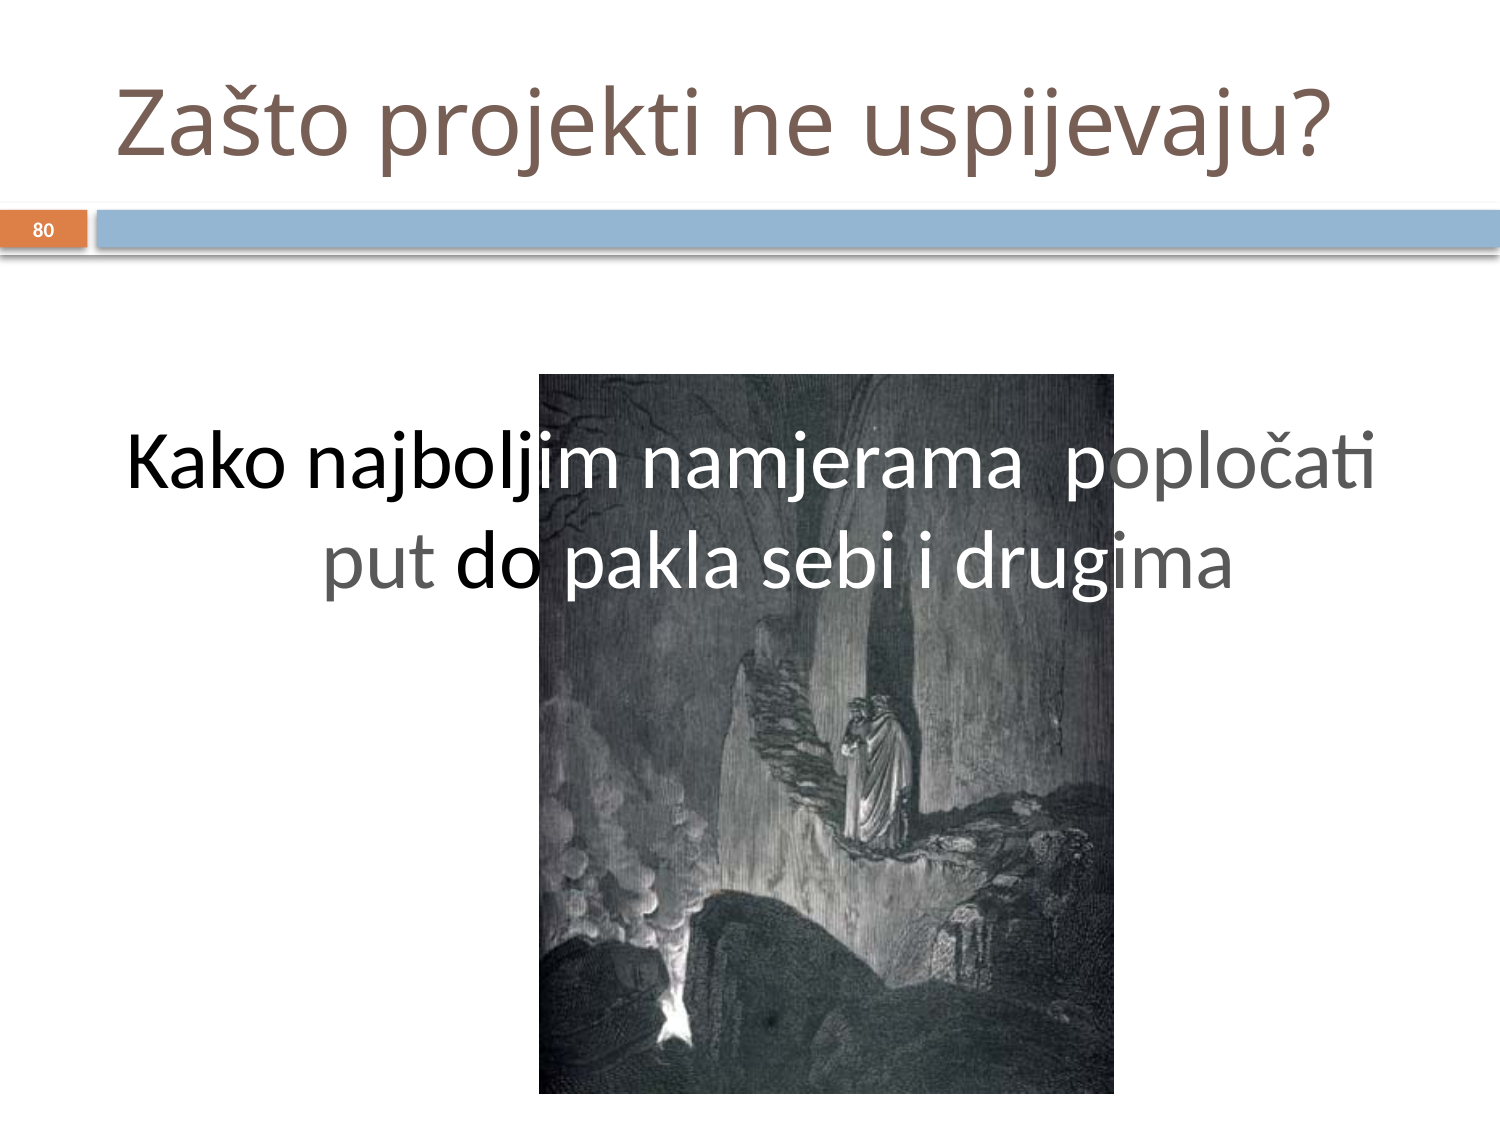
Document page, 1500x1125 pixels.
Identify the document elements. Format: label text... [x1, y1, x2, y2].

title Zašto projekti ne uspijevaju? [100, 37, 1439, 201]
list Kako najboljim namjerama popločati put do pakla sebi i drugima [62, 292, 1443, 950]
picture [538, 374, 1114, 1095]
slide_number 80 [0, 208, 88, 249]
